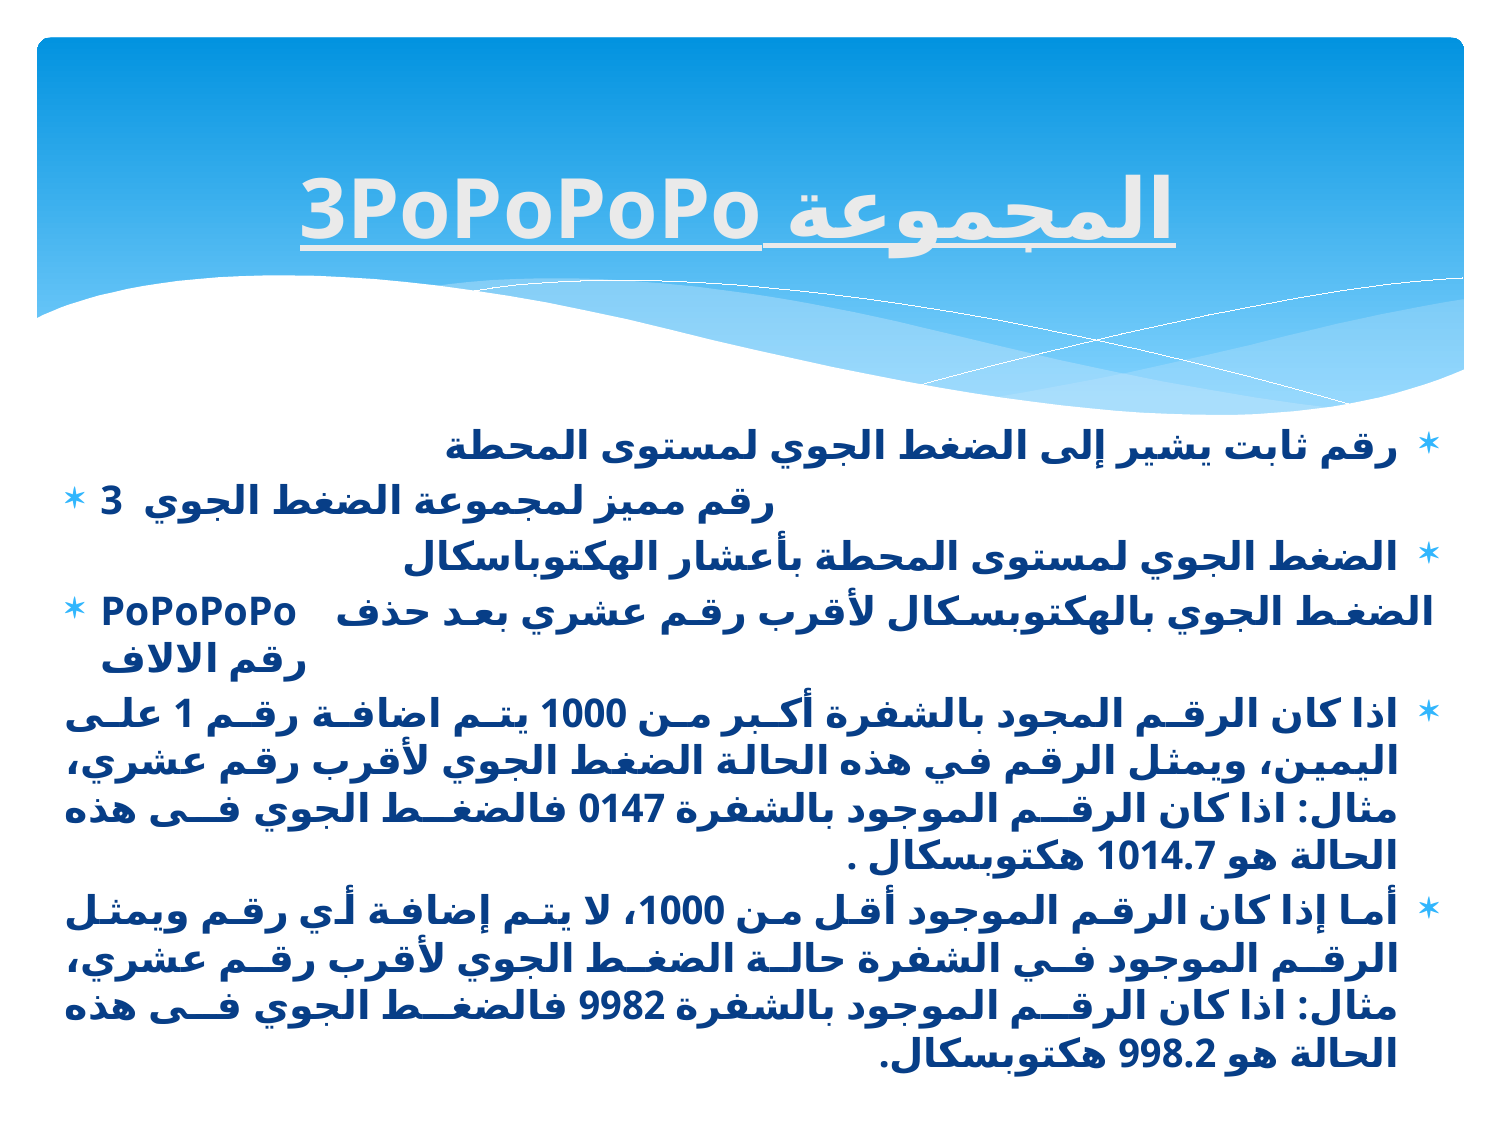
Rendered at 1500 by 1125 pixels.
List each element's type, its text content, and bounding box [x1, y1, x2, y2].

title المجموعة 3PoPoPoPo [75, 41, 1425, 363]
list رقم ثابت يشير إلى الضغط الجوي لمستوى المحطة 3 رقم مميز لمجموعة الضغط الجوي الضغط الجوي لمستوى المحطة بأعشار الهكتوباسكال PoPoPoPo الضغط الجوي بالهكتوبسكال لأقرب رقم عشري بعد حذف رقم الالاف اذا كان الرقم المجود بالشفرة أكبر من 1000 يتم اضافة رقم 1 على اليمين، ويمثل الرقم في هذه الحالة الضغط الجوي لأقرب رقم عشري، مثال: اذا كان الرقم الموجود بالشفرة 0147 فالضغط الجوي فى هذه الحالة هو 1014.7 هكتوبسكال . أما إذا كان الرقم الموجود أقل من 1000، لا يتم إضافة أي رقم ويمثل الرقم الموجود في الشفرة حالة الضغط الجوي لأقرب رقم عشري، مثال: اذا كان الرقم الموجود بالشفرة 9982 فالضغط الجوي فى هذه الحالة هو 998.2 هكتوبسكال. [50, 412, 1450, 1088]
